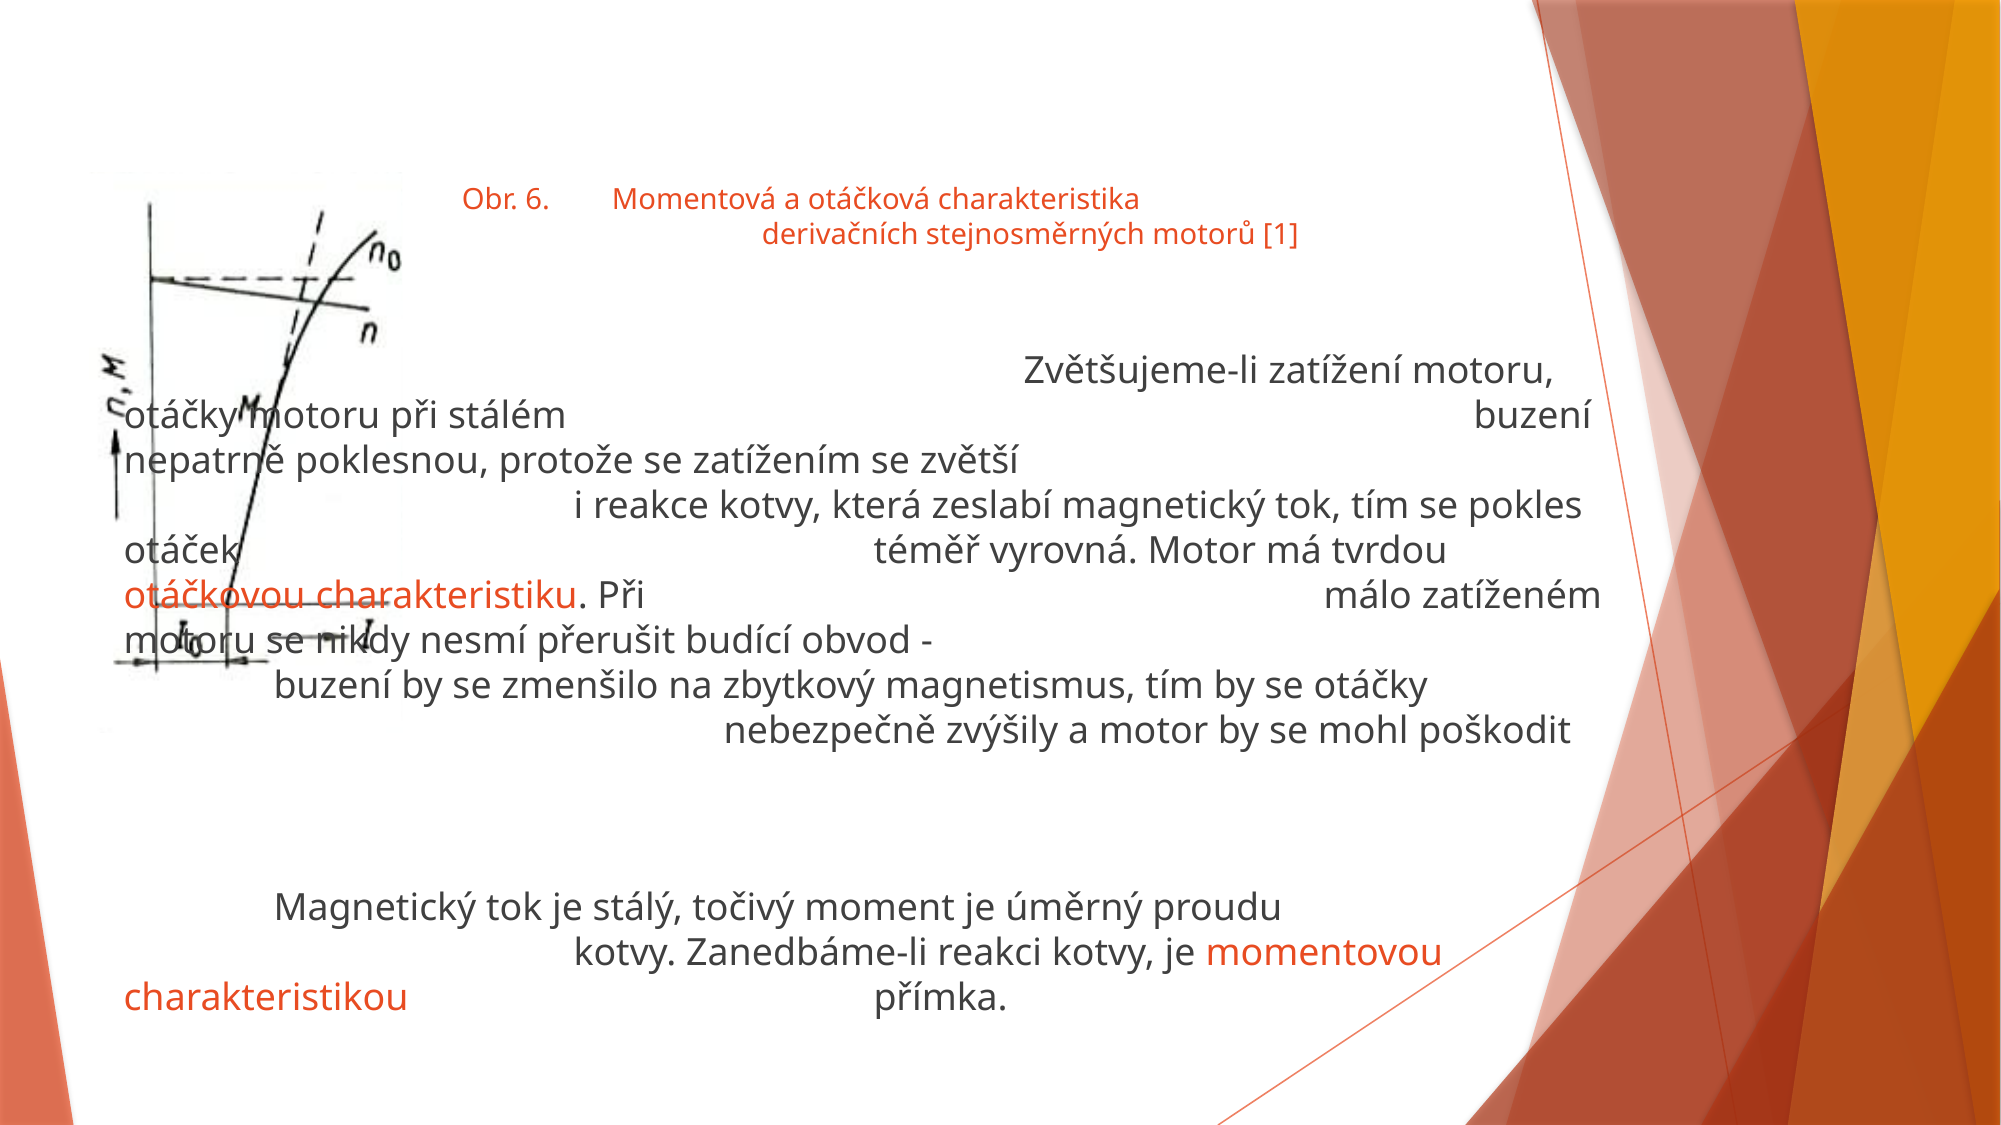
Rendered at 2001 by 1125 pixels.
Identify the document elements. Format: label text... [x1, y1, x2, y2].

title Obr. 6. Momentová a otáčková charakteristika derivačních stejnosměrných motorů [1] [446, 172, 1402, 272]
picture [88, 171, 403, 733]
list Zvětšujeme-li zatížení motoru, otáčky motoru při stálém buzení nepatrně poklesnou, protože se zatížením se zvětší i reakce kotvy, která zeslabí magnetický tok, tím se pokles otáček téměř vyrovná. Motor má tvrdou otáčkovou charakteristiku. Při málo zatíženém motoru se nikdy nesmí přerušit budící obvod - buzení by se zmenšilo na zbytkový magnetismus, tím by se otáčky nebezpečně zvýšily a motor by se mohl poškodit Magnetický tok je stálý, točivý moment je úměrný proudu kotvy. Zanedbáme-li reakci kotvy, je momentovou charakteristikou přímka. [108, 272, 1630, 1125]
